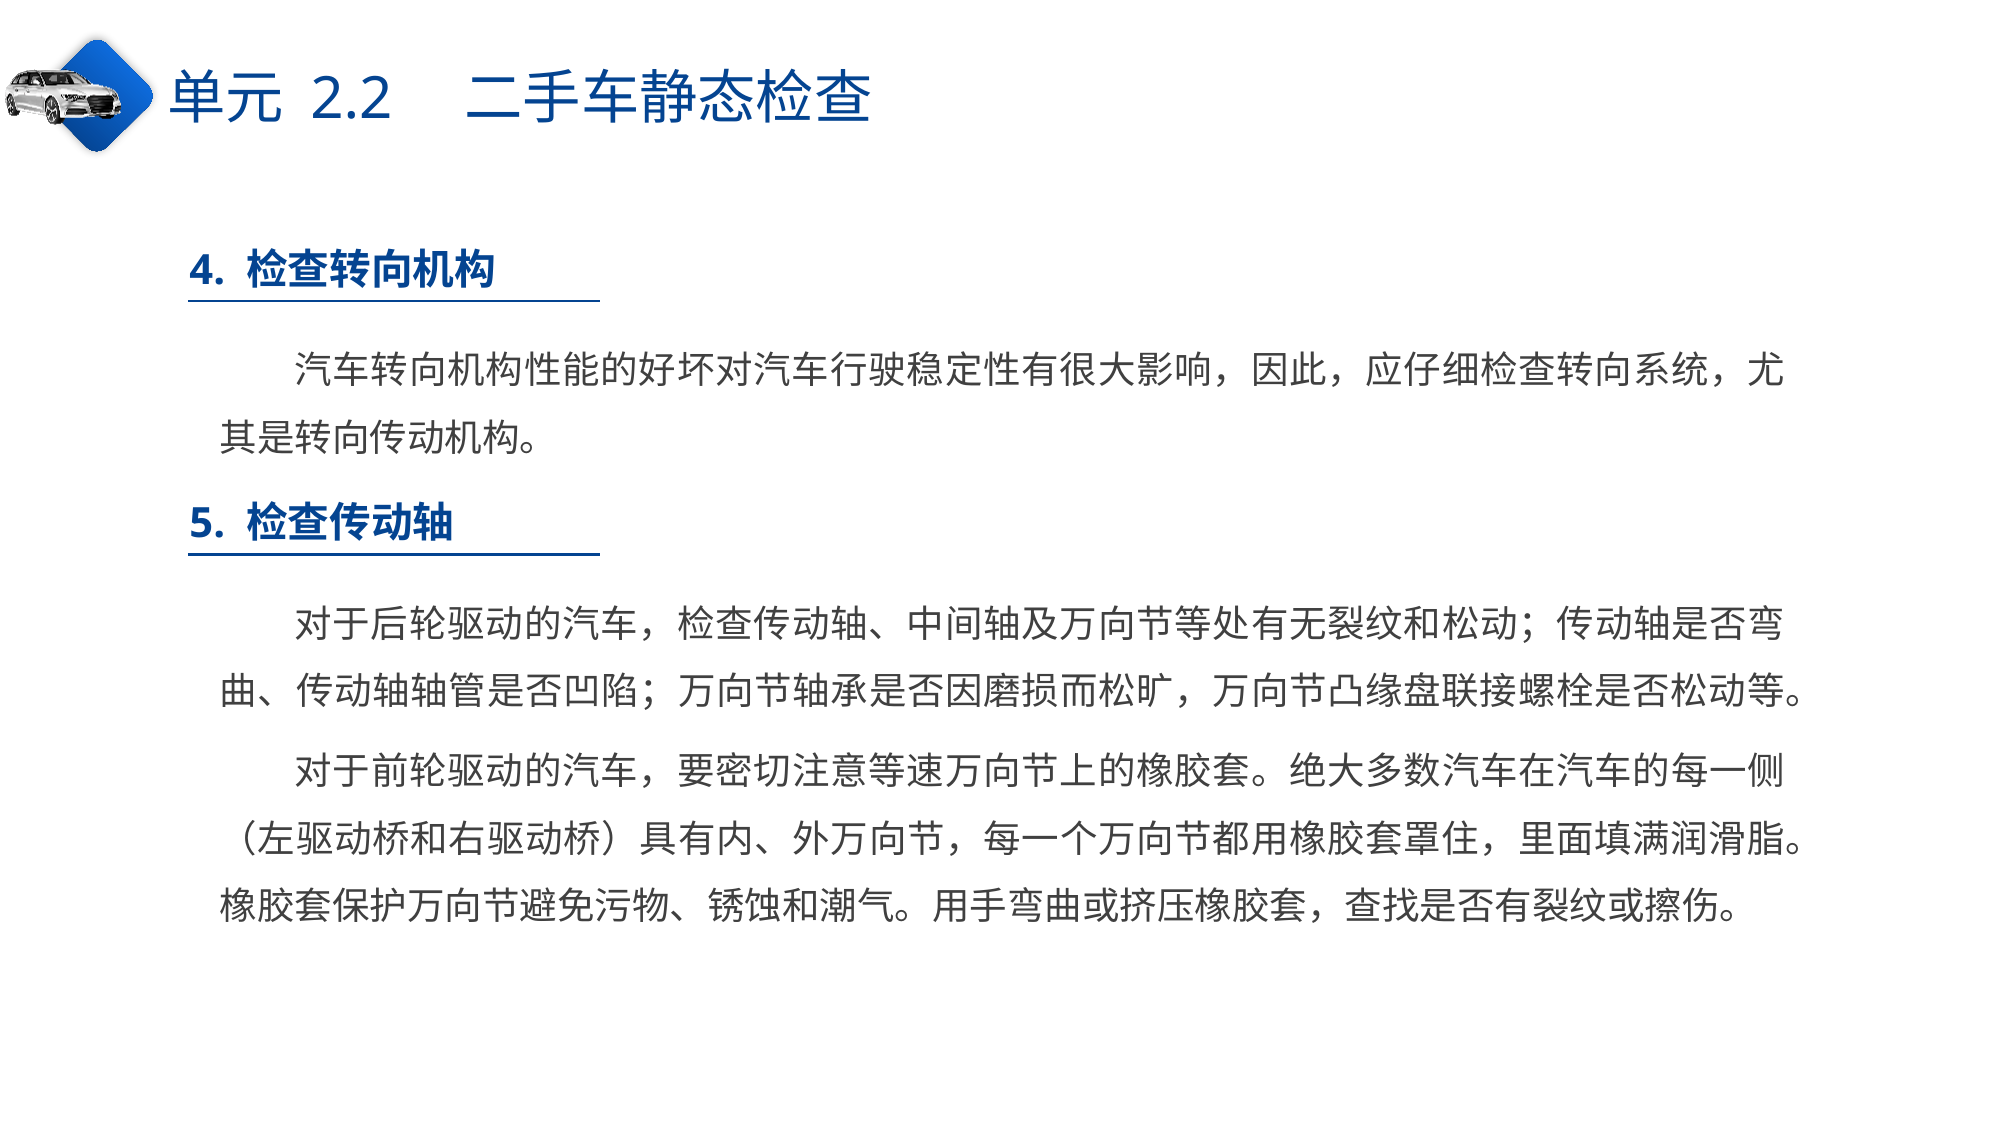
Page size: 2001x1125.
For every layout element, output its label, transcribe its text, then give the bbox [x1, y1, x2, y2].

text_box 汽车转向机构性能的好坏对汽车行驶稳定性有很大影响，因此，应仔细检查转向系统，尤其是转向传动机构。 [204, 316, 1800, 467]
text_box 对于后轮驱动的汽车，检查传动轴、中间轴及万向节等处有无裂纹和松动；传动轴是否弯曲、传动轴轴管是否凹陷；万向节轴承是否因磨损而松旷，万向节凸缘盘联接螺栓是否松动等。 对于前轮驱动的汽车，要密切注意等速万向节上的橡胶套。绝大多数汽车在汽车的每一侧（左驱动桥和右驱动桥）具有内、外万向节，每一个万向节都用橡胶套罩住，里面填满润滑脂。橡胶套保护万向节避免污物、锈蚀和潮气。用手弯曲或挤压橡胶套，查找是否有裂纹或擦伤。 [204, 569, 1800, 935]
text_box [174, 235, 1330, 302]
picture [0, 31, 125, 157]
text_box 单元 2.2 二手车静态检查 [152, 52, 888, 138]
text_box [174, 488, 1330, 555]
